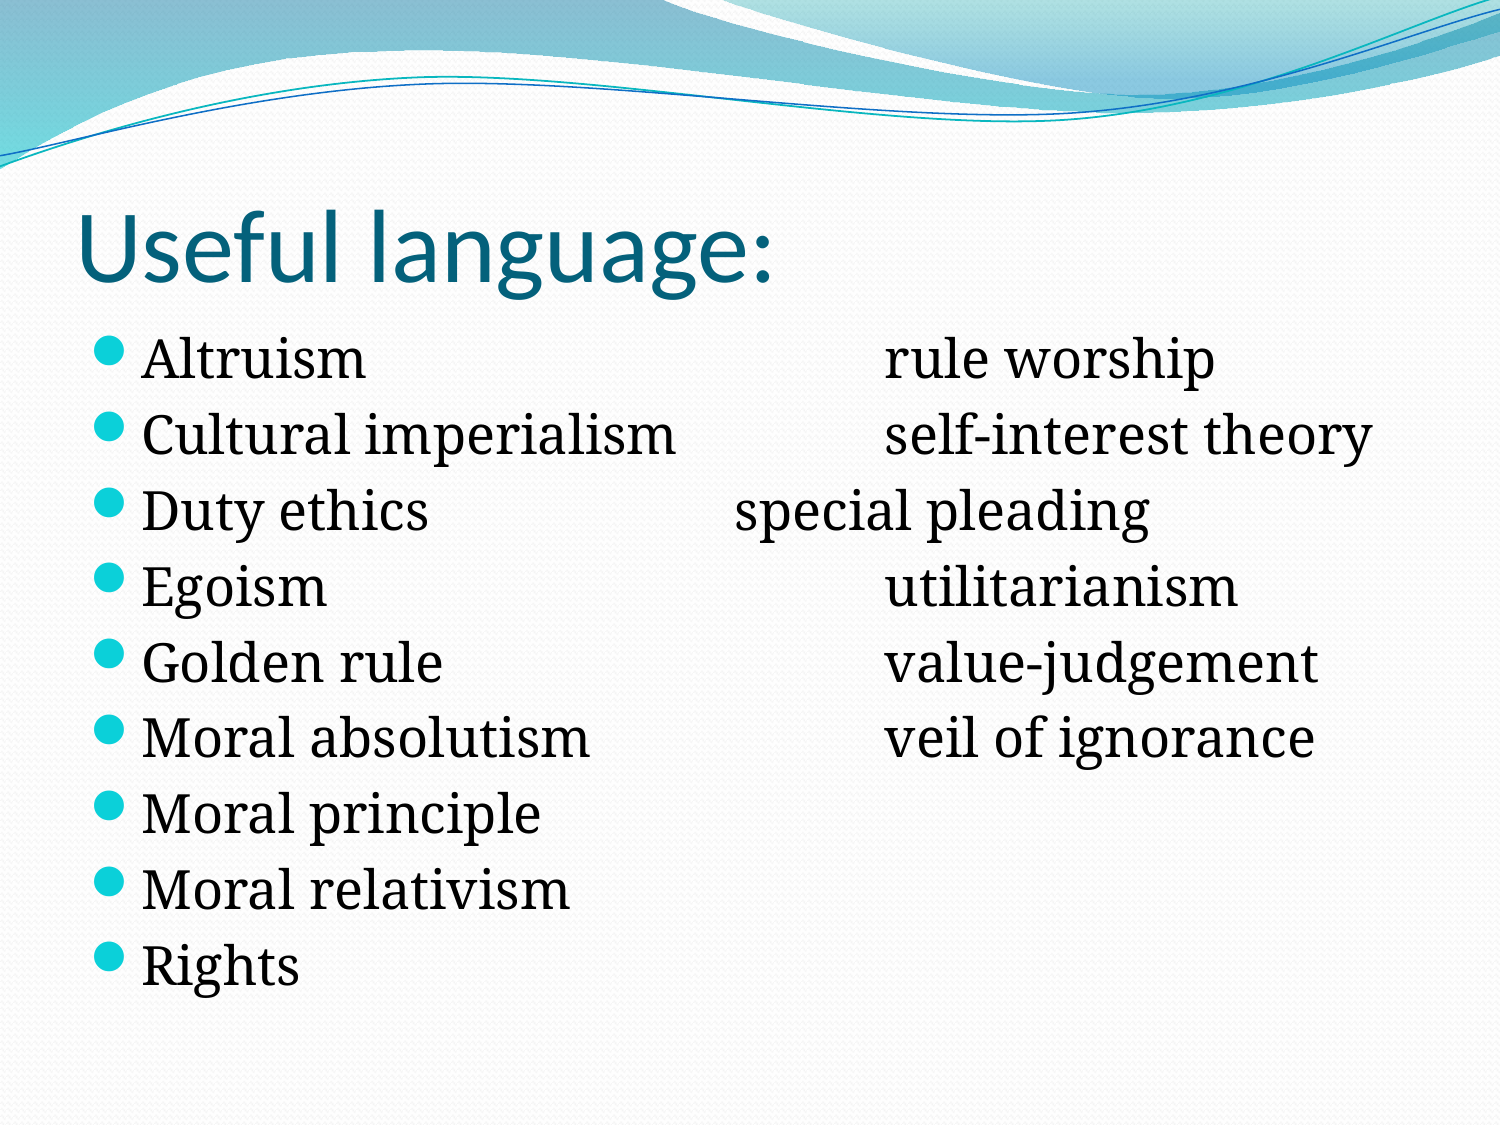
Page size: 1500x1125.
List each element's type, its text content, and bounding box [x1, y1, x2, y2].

list Altruism rule worship Cultural imperialism self-interest theory Duty ethics special pleading Egoism utilitarianism Golden rule value-judgement Moral absolutism veil of ignorance Moral principle Moral relativism Rights [75, 317, 1425, 1038]
title Useful language: [75, 115, 1425, 303]
